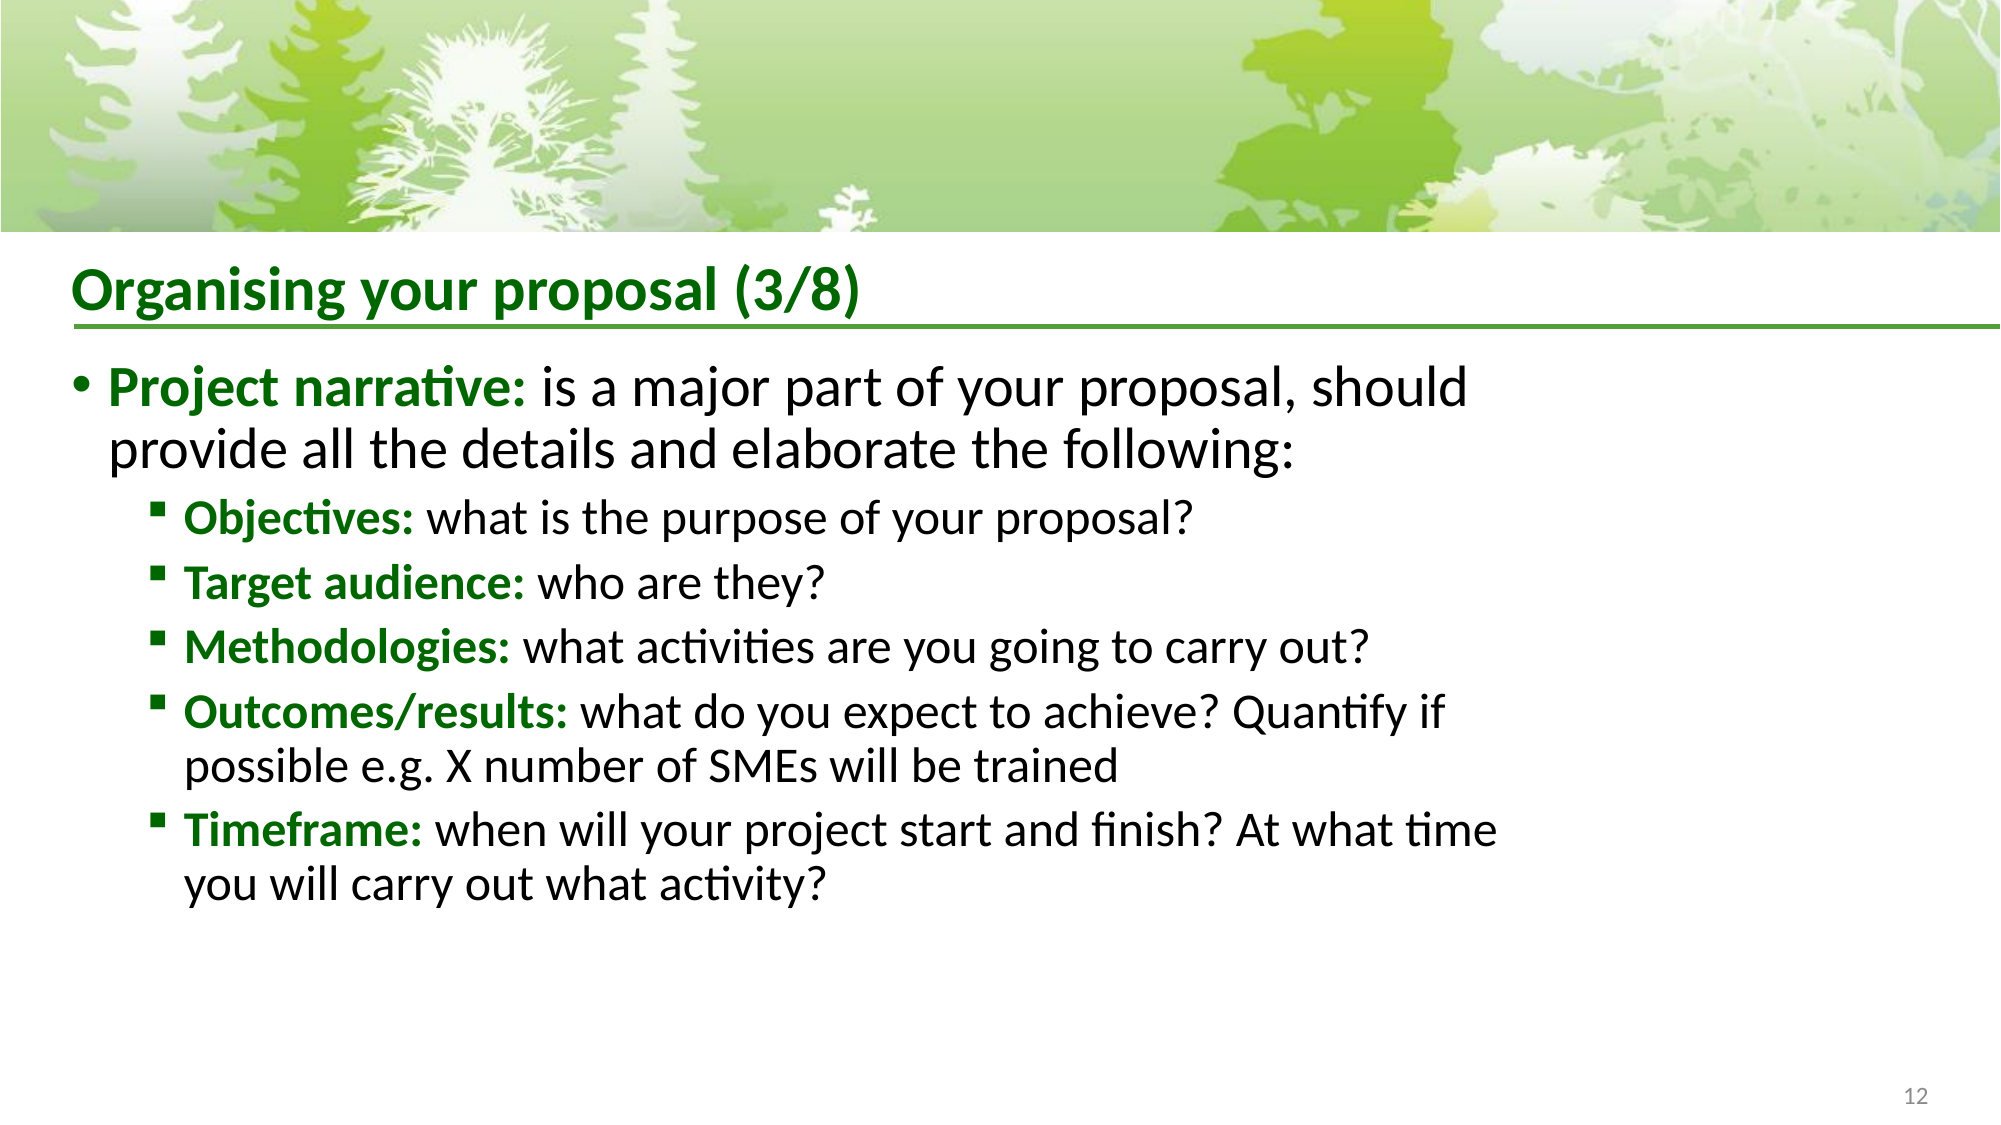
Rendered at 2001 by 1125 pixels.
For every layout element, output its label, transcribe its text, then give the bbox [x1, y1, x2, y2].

list Project narrative: is a major part of your proposal, should provide all the details and elaborate the following: Objectives: what is the purpose of your proposal? Target audience: who are they? Methodologies: what activities are you going to carry out? Outcomes/results: what do you expect to achieve? Quantify if possible e.g. X number of SMEs will be trained Timeframe: when will your project start and finish? At what time you will carry out what activity? [56, 348, 1573, 1125]
title Organising your proposal (3/8) [56, 181, 1782, 399]
slide_number 12 [1493, 1065, 1944, 1125]
picture [0, 0, 2000, 232]
